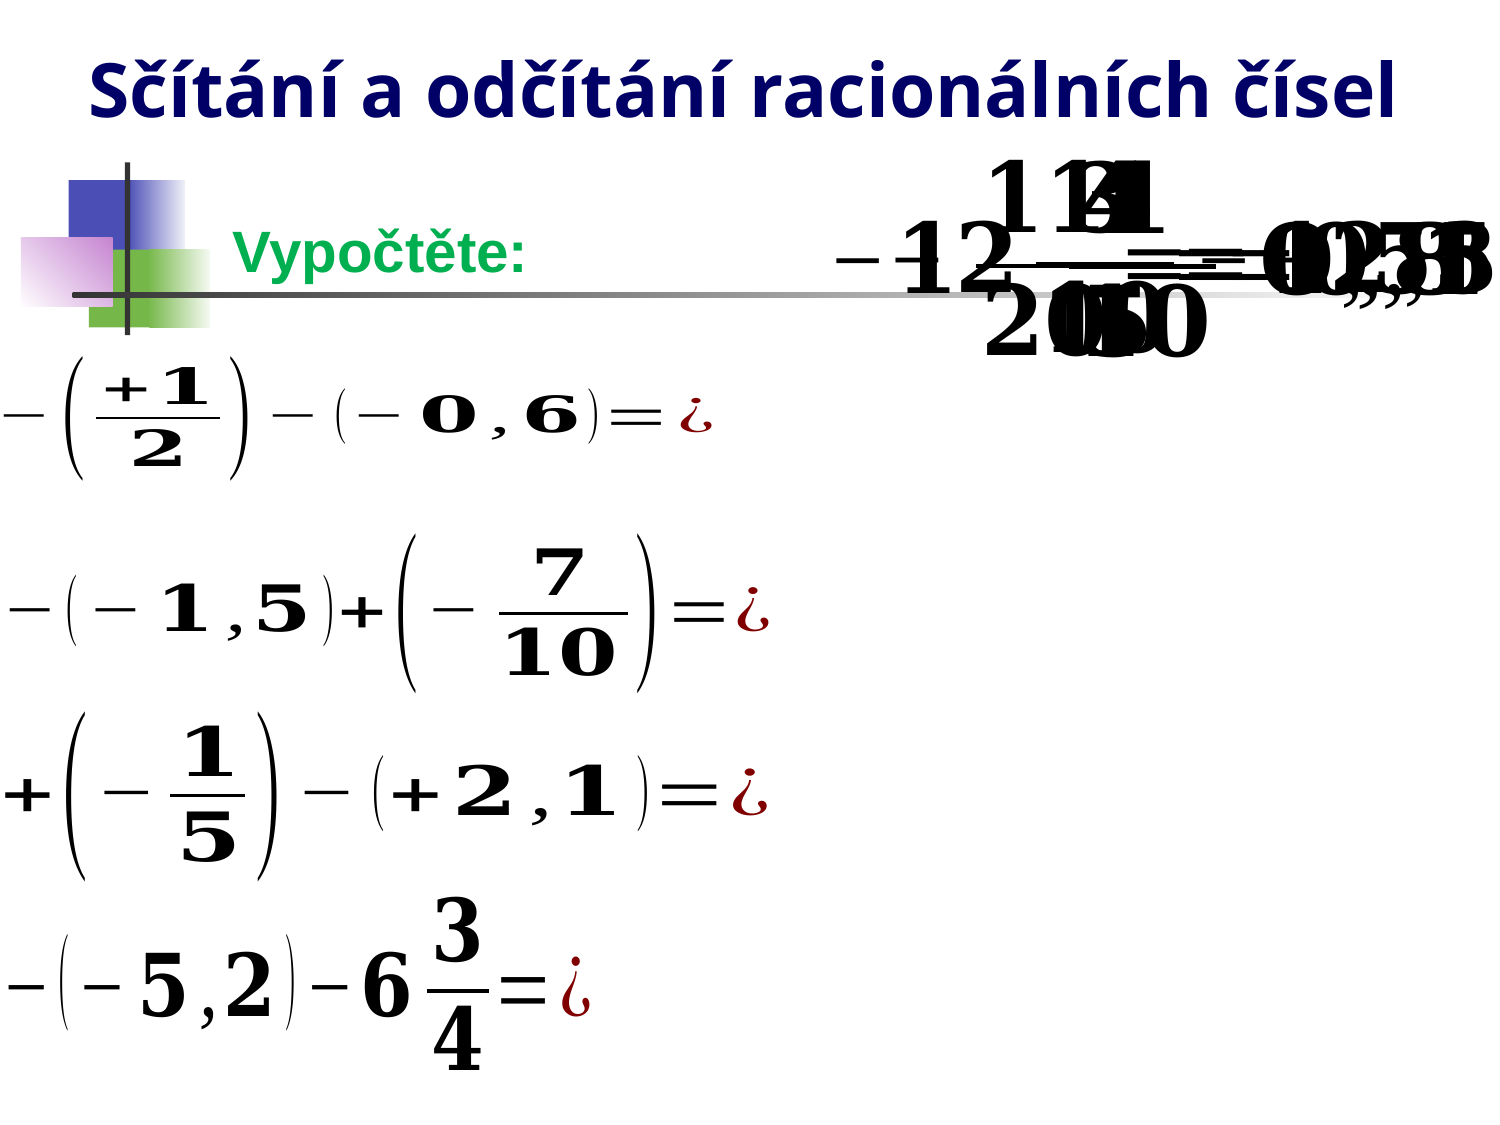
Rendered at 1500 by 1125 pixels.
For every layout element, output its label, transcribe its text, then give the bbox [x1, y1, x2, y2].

text_box Vypočtěte: [973, 207, 1392, 292]
text_box Vypočtěte: [217, 207, 1006, 292]
title Sčítání a odčítání racionálních čísel [0, 30, 1495, 141]
